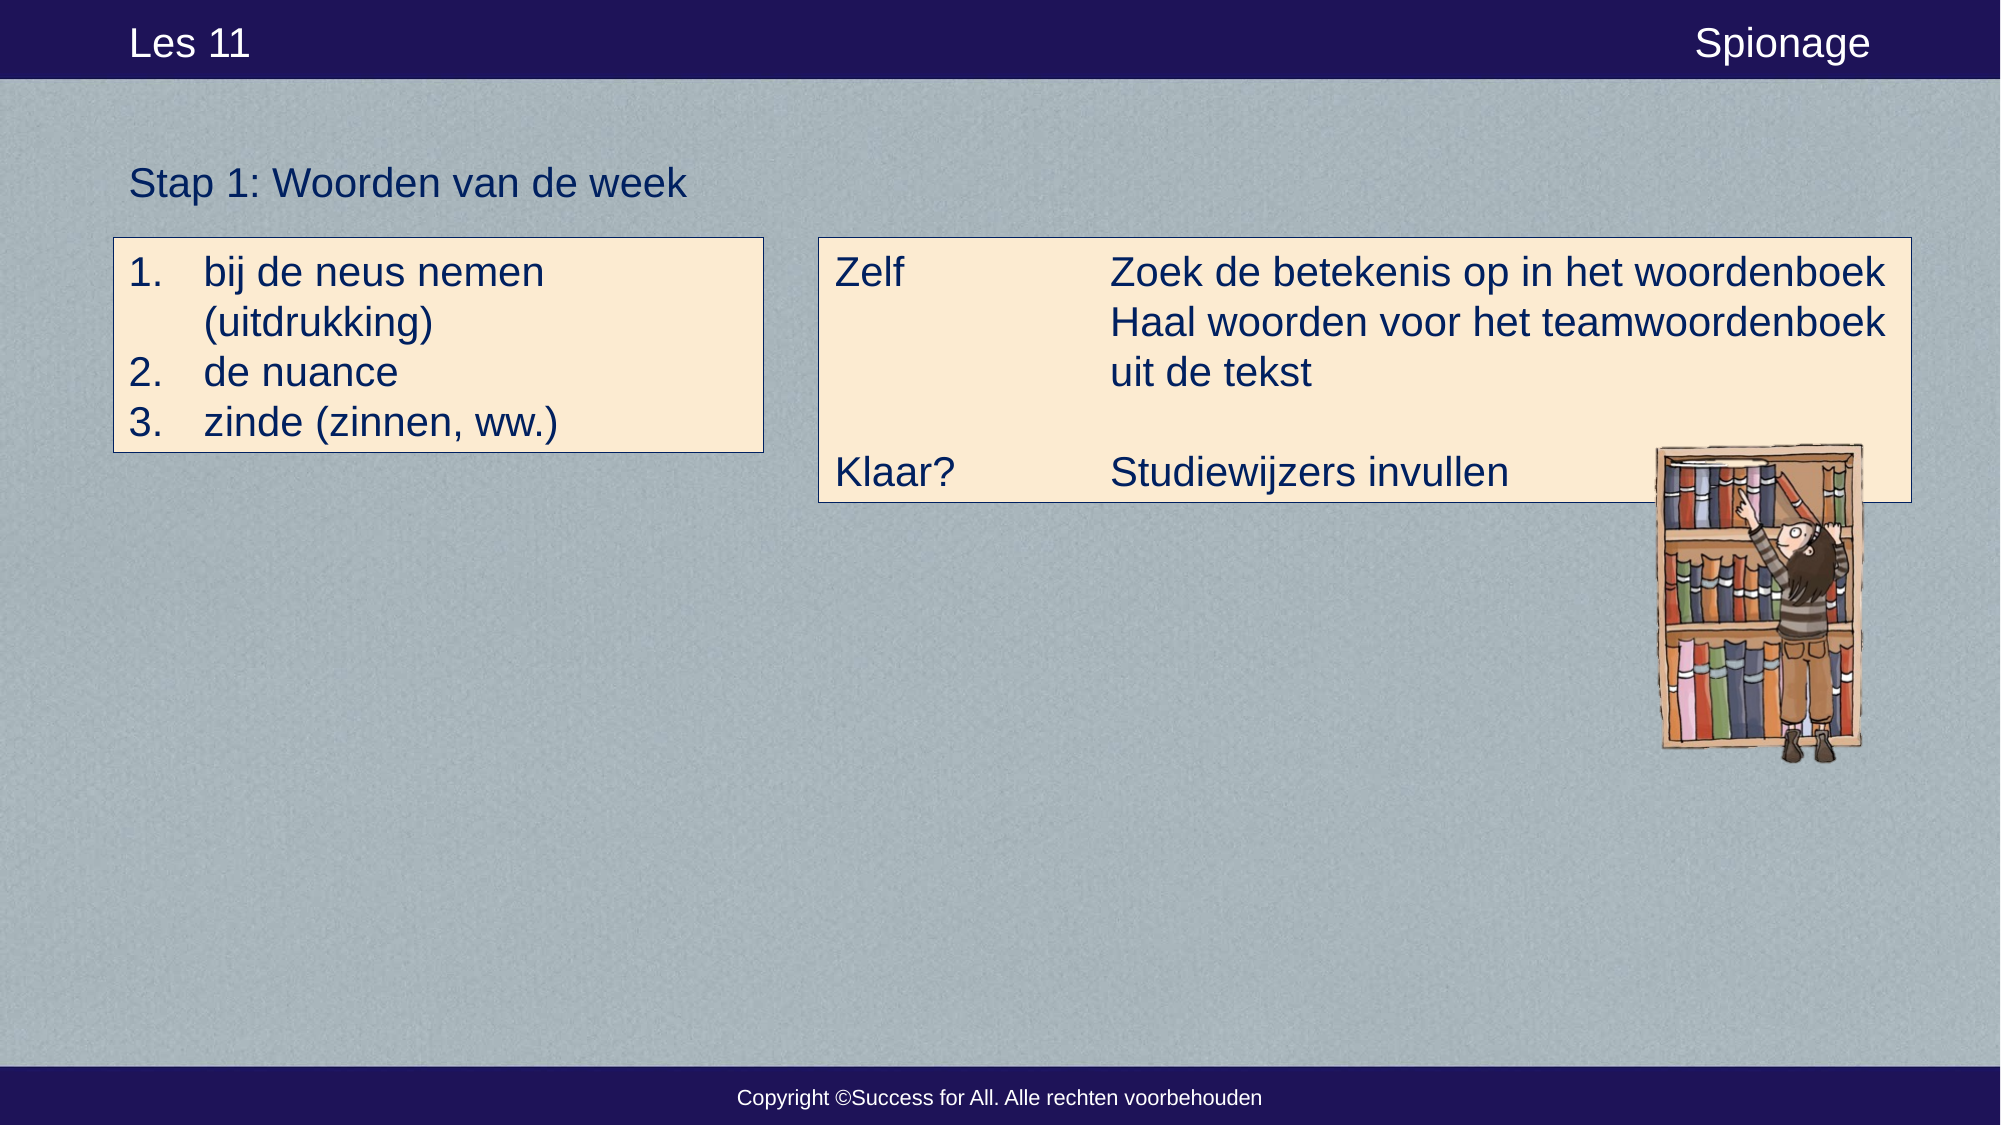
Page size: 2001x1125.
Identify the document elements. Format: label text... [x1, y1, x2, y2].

text_box Les 11 [114, 8, 354, 73]
text_box Copyright ©Success for All. Alle rechten voorbehouden [0, 1076, 2000, 1125]
text_box bij de neus nemen (uitdrukking) de nuance zinde (zinnen, ww.) [113, 237, 764, 453]
text_box Zelf Zoek de betekenis op in het woordenboek Haal woorden voor het teamwoordenboek uit de tekst Klaar? Studiewijzers invullen [818, 237, 1912, 503]
text_box Spionage [999, 8, 1886, 73]
text_box Stap 1: Woorden van de week [113, 148, 1635, 214]
picture [0, 0, 2001, 1125]
